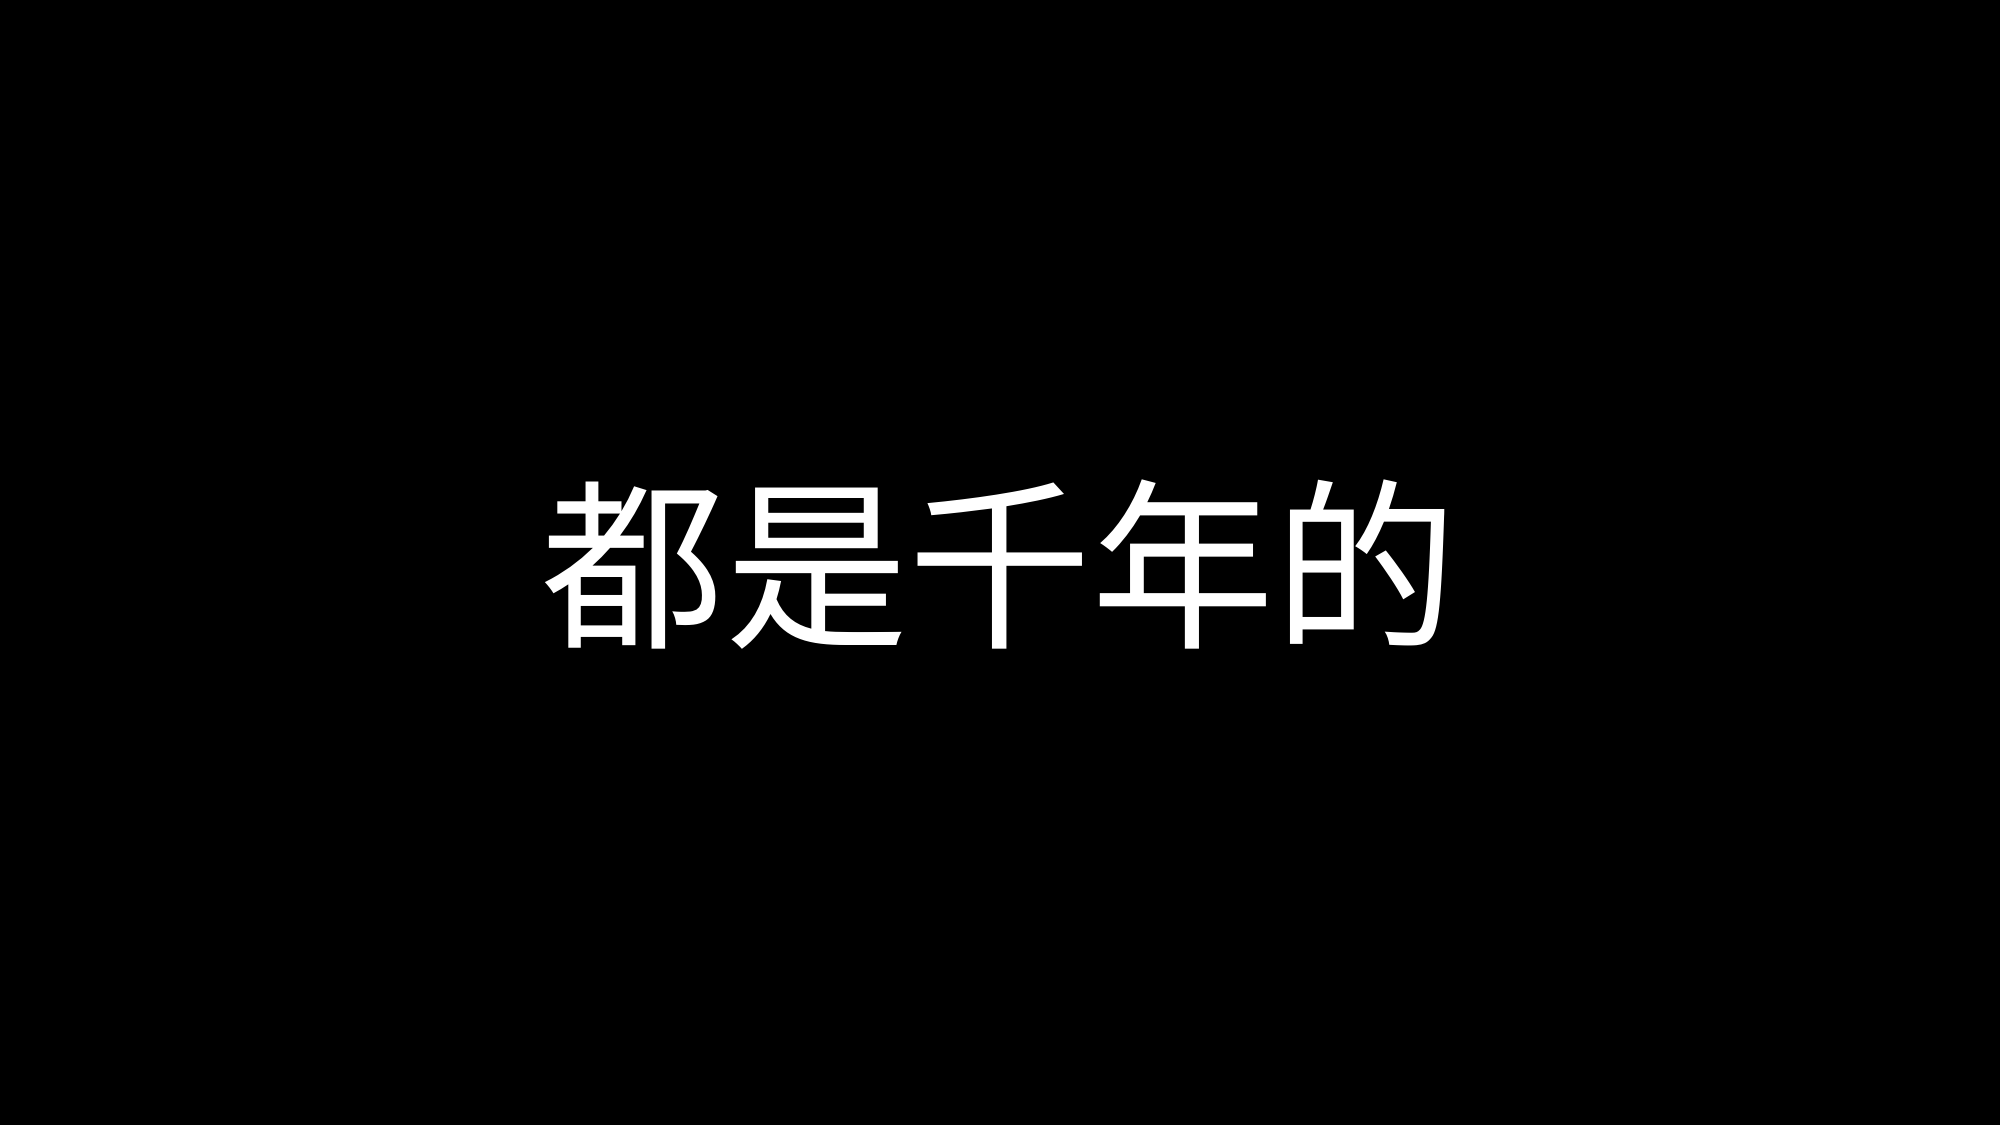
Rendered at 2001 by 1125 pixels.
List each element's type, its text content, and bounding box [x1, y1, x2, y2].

text_box 都是千年的 [476, 443, 1524, 679]
